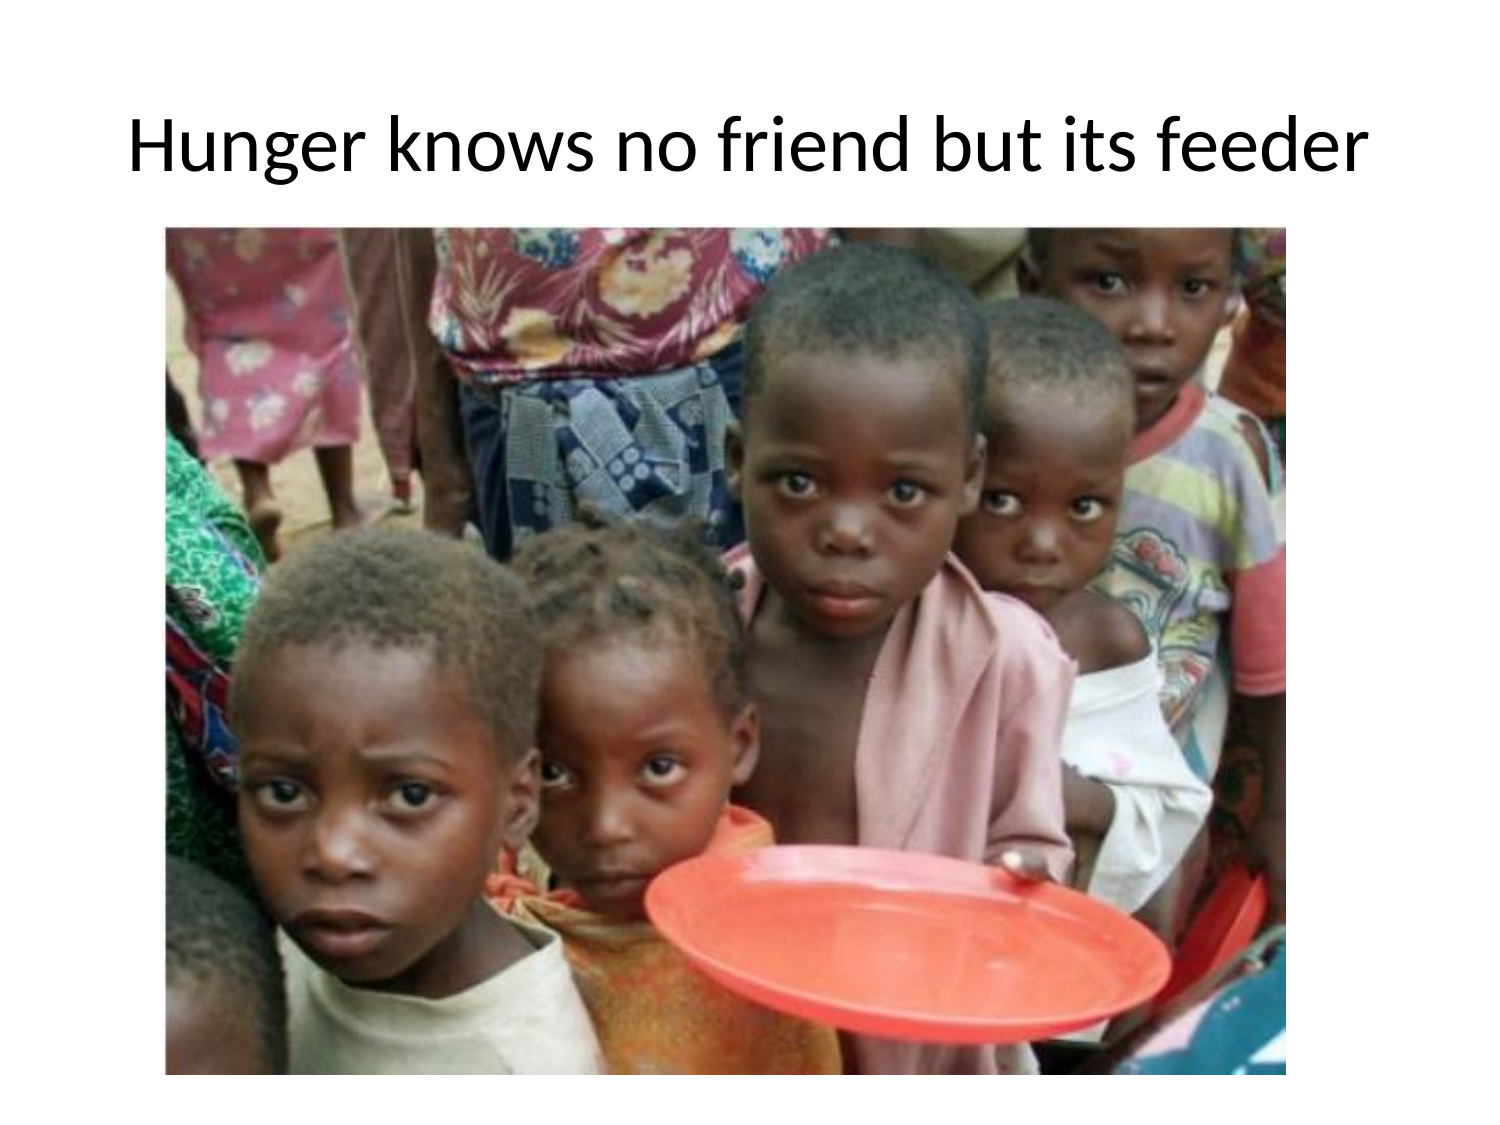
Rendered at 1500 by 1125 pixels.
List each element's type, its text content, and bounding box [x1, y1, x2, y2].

title Hunger knows no friend but its feeder [75, 45, 1425, 233]
picture [162, 224, 1287, 1076]
